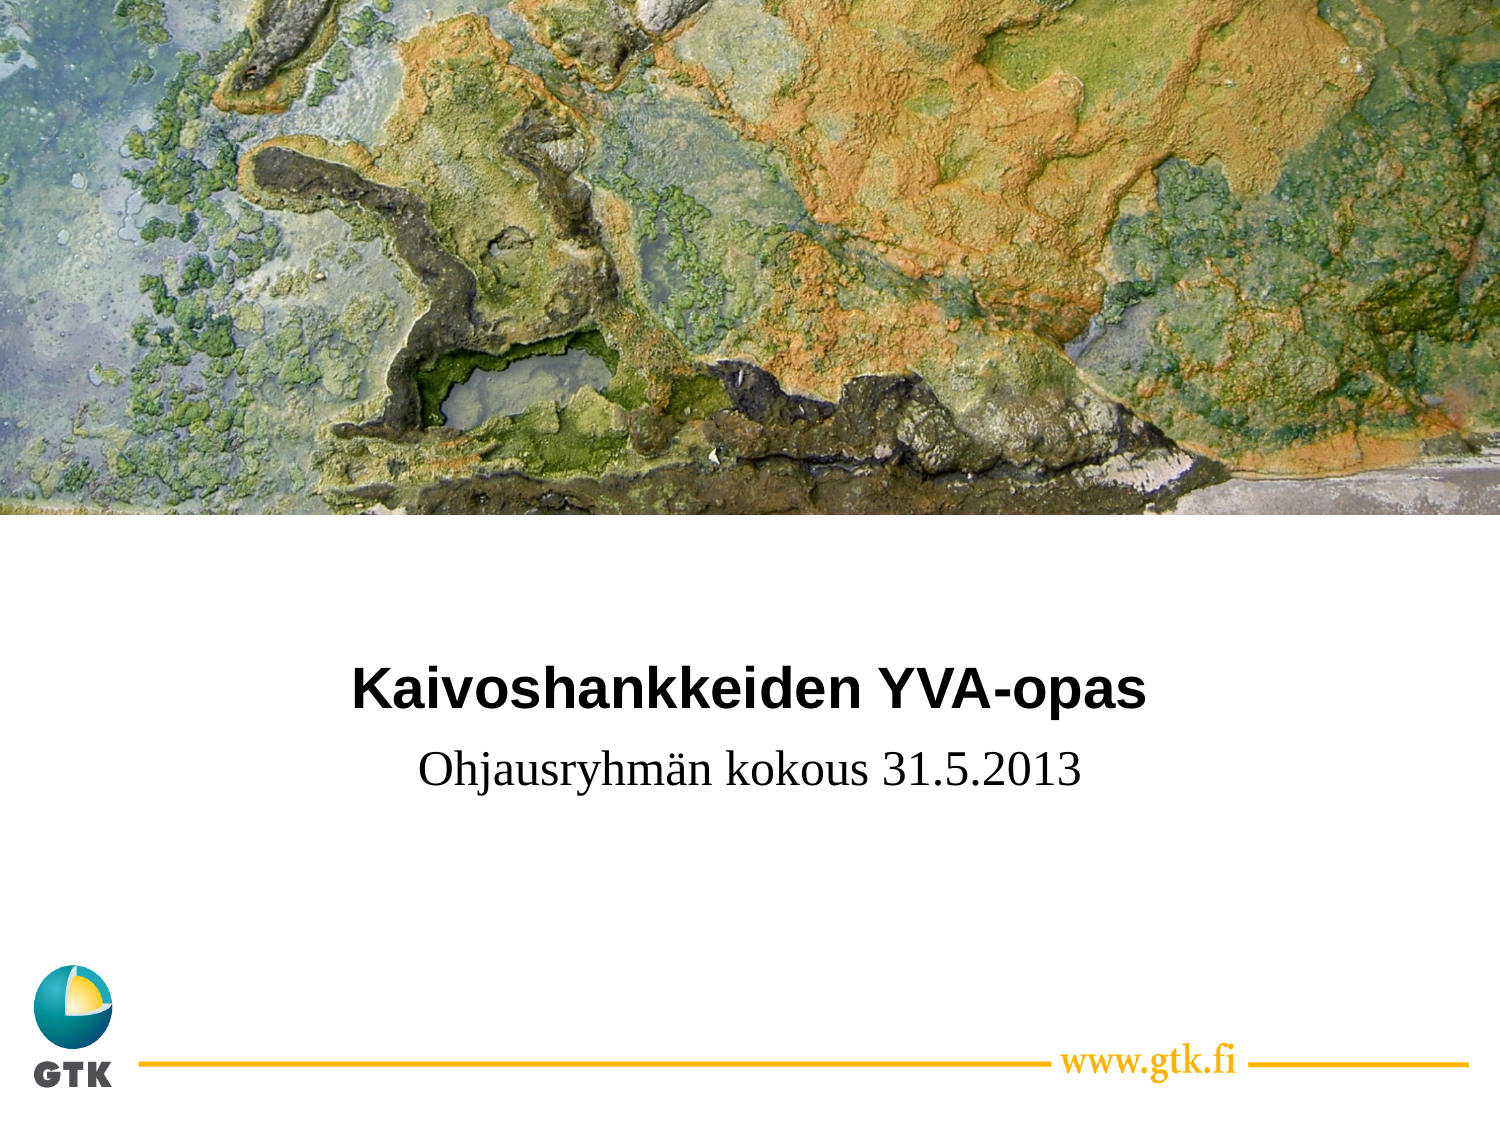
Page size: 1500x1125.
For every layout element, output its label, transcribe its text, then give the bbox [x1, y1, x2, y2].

picture [28, 952, 118, 1094]
picture [131, 1032, 1478, 1092]
picture [0, 0, 1500, 515]
subtitle Ohjausryhmän kokous 31.5.2013 [117, 727, 1383, 988]
title Kaivoshankkeiden YVA-opas [117, 562, 1383, 727]
